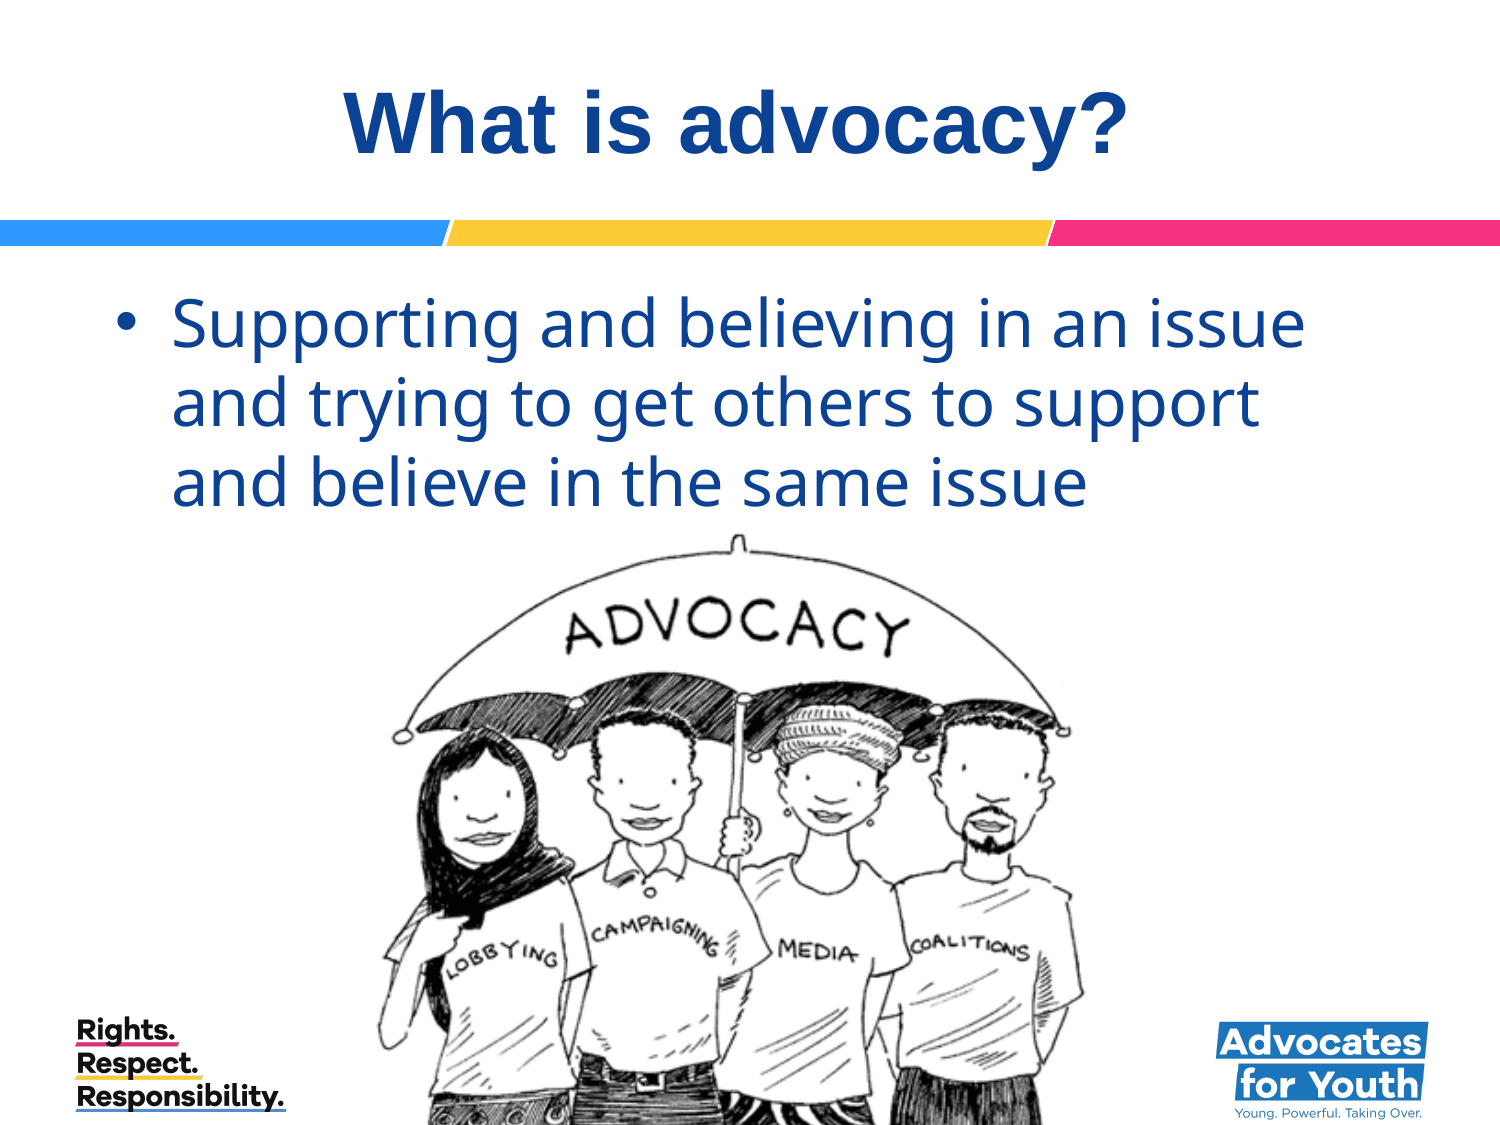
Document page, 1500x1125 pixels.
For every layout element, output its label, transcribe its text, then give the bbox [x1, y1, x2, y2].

list Supporting and believing in an issue and trying to get others to support and believe in the same issue [99, 272, 1413, 563]
title What is advocacy? [99, 24, 1375, 213]
picture [0, 207, 1500, 258]
picture [366, 524, 1101, 1125]
